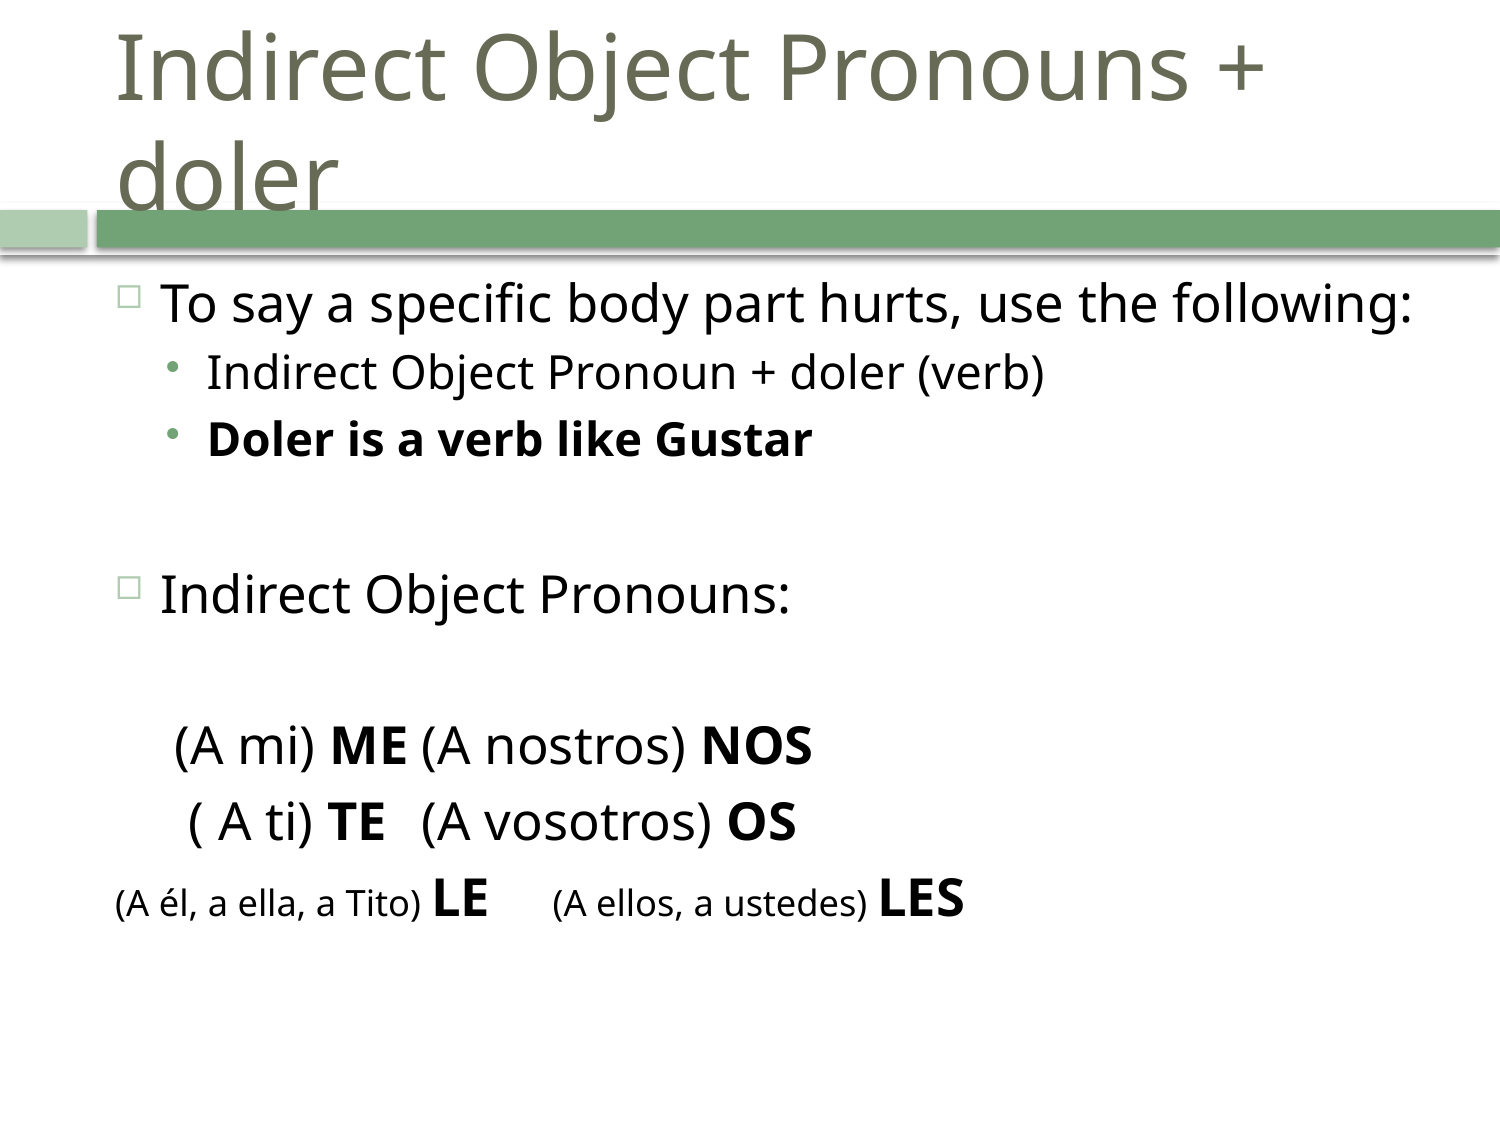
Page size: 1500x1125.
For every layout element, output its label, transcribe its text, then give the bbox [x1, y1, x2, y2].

title Indirect Object Pronouns + doler [100, 37, 1438, 200]
list To say a specific body part hurts, use the following: Indirect Object Pronoun + doler (verb) Doler is a verb like Gustar Indirect Object Pronouns: (A mi) ME (A nostros) NOS ( A ti) TE (A vosotros) OS (A él, a ella, a Tito) LE (A ellos, a ustedes) LES [100, 262, 1438, 1000]
